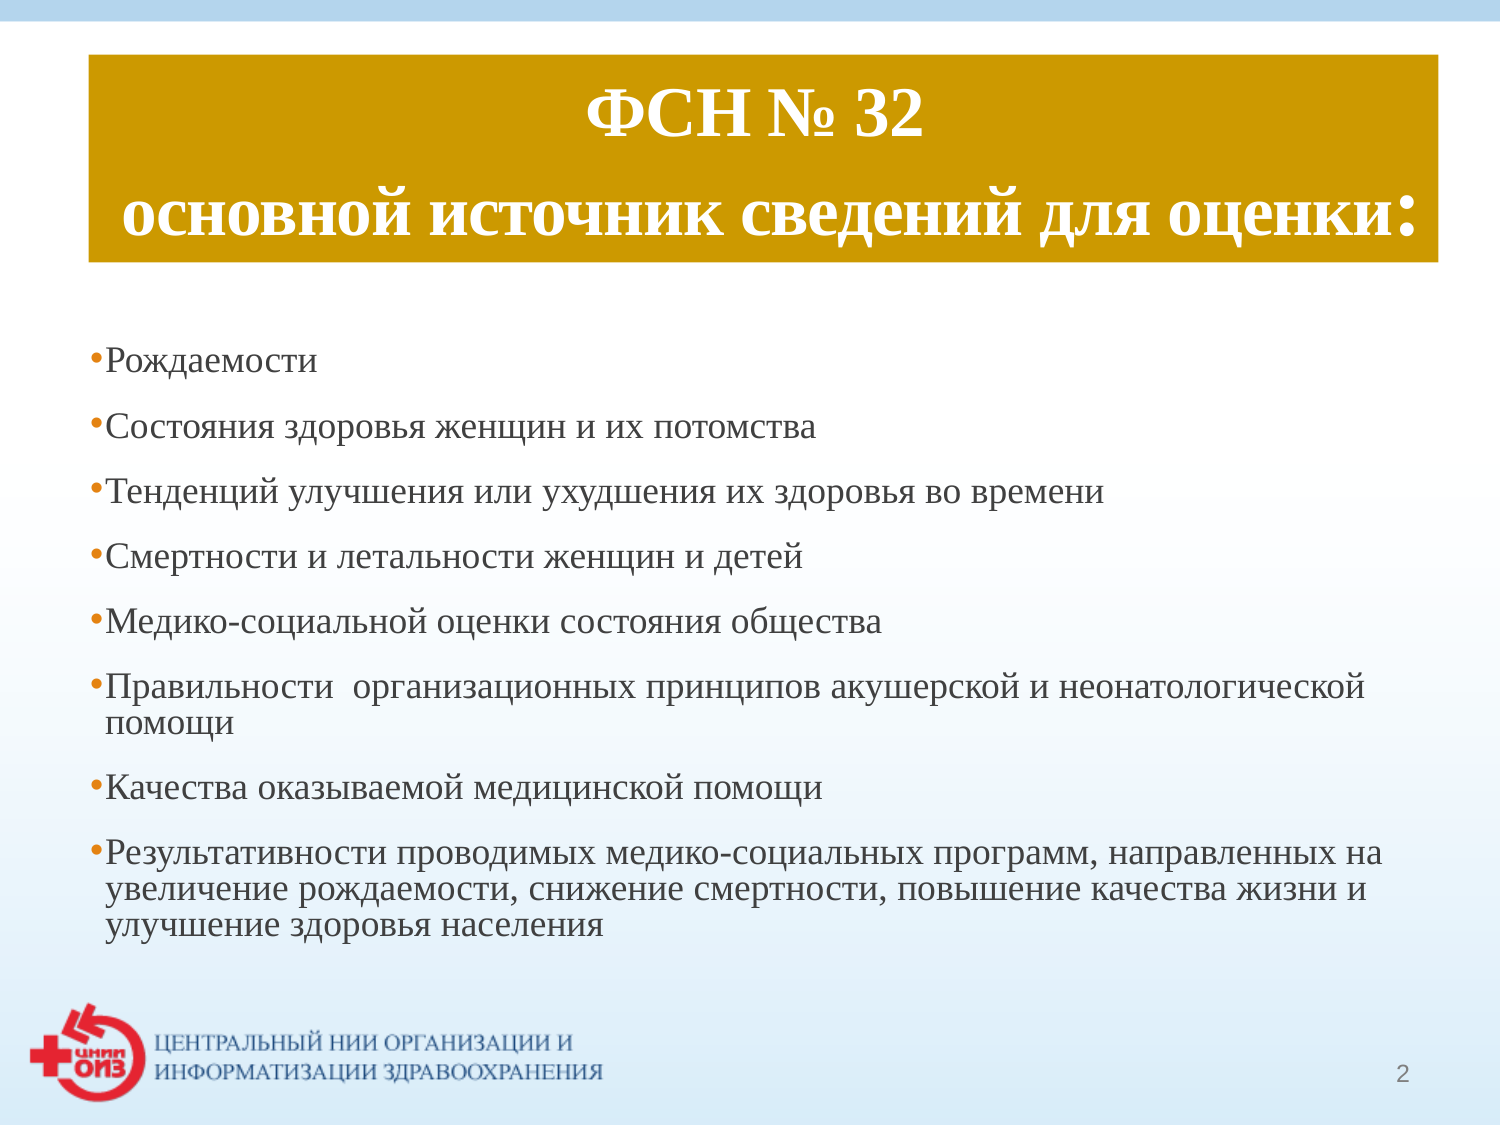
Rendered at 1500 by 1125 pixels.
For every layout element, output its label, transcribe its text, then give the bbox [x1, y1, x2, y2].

title ФСН № 32 основной источник сведений для оценки: [88, 54, 1439, 263]
list Рождаемости Состояния здоровья женщин и их потомства Тенденций улучшения или ухудшения их здоровья во времени Смертности и летальности женщин и детей Медико-социальной оценки состояния общества Правильности организационных принципов акушерской и неонатологической помощи Качества оказываемой медицинской помощи Результативности проводимых медико-социальных программ, направленных на увеличение рождаемости, снижение смертности, повышение качества жизни и улучшение здоровья населения [75, 262, 1425, 1005]
picture [0, 0, 1500, 1125]
slide_number 2 [1074, 1042, 1425, 1103]
